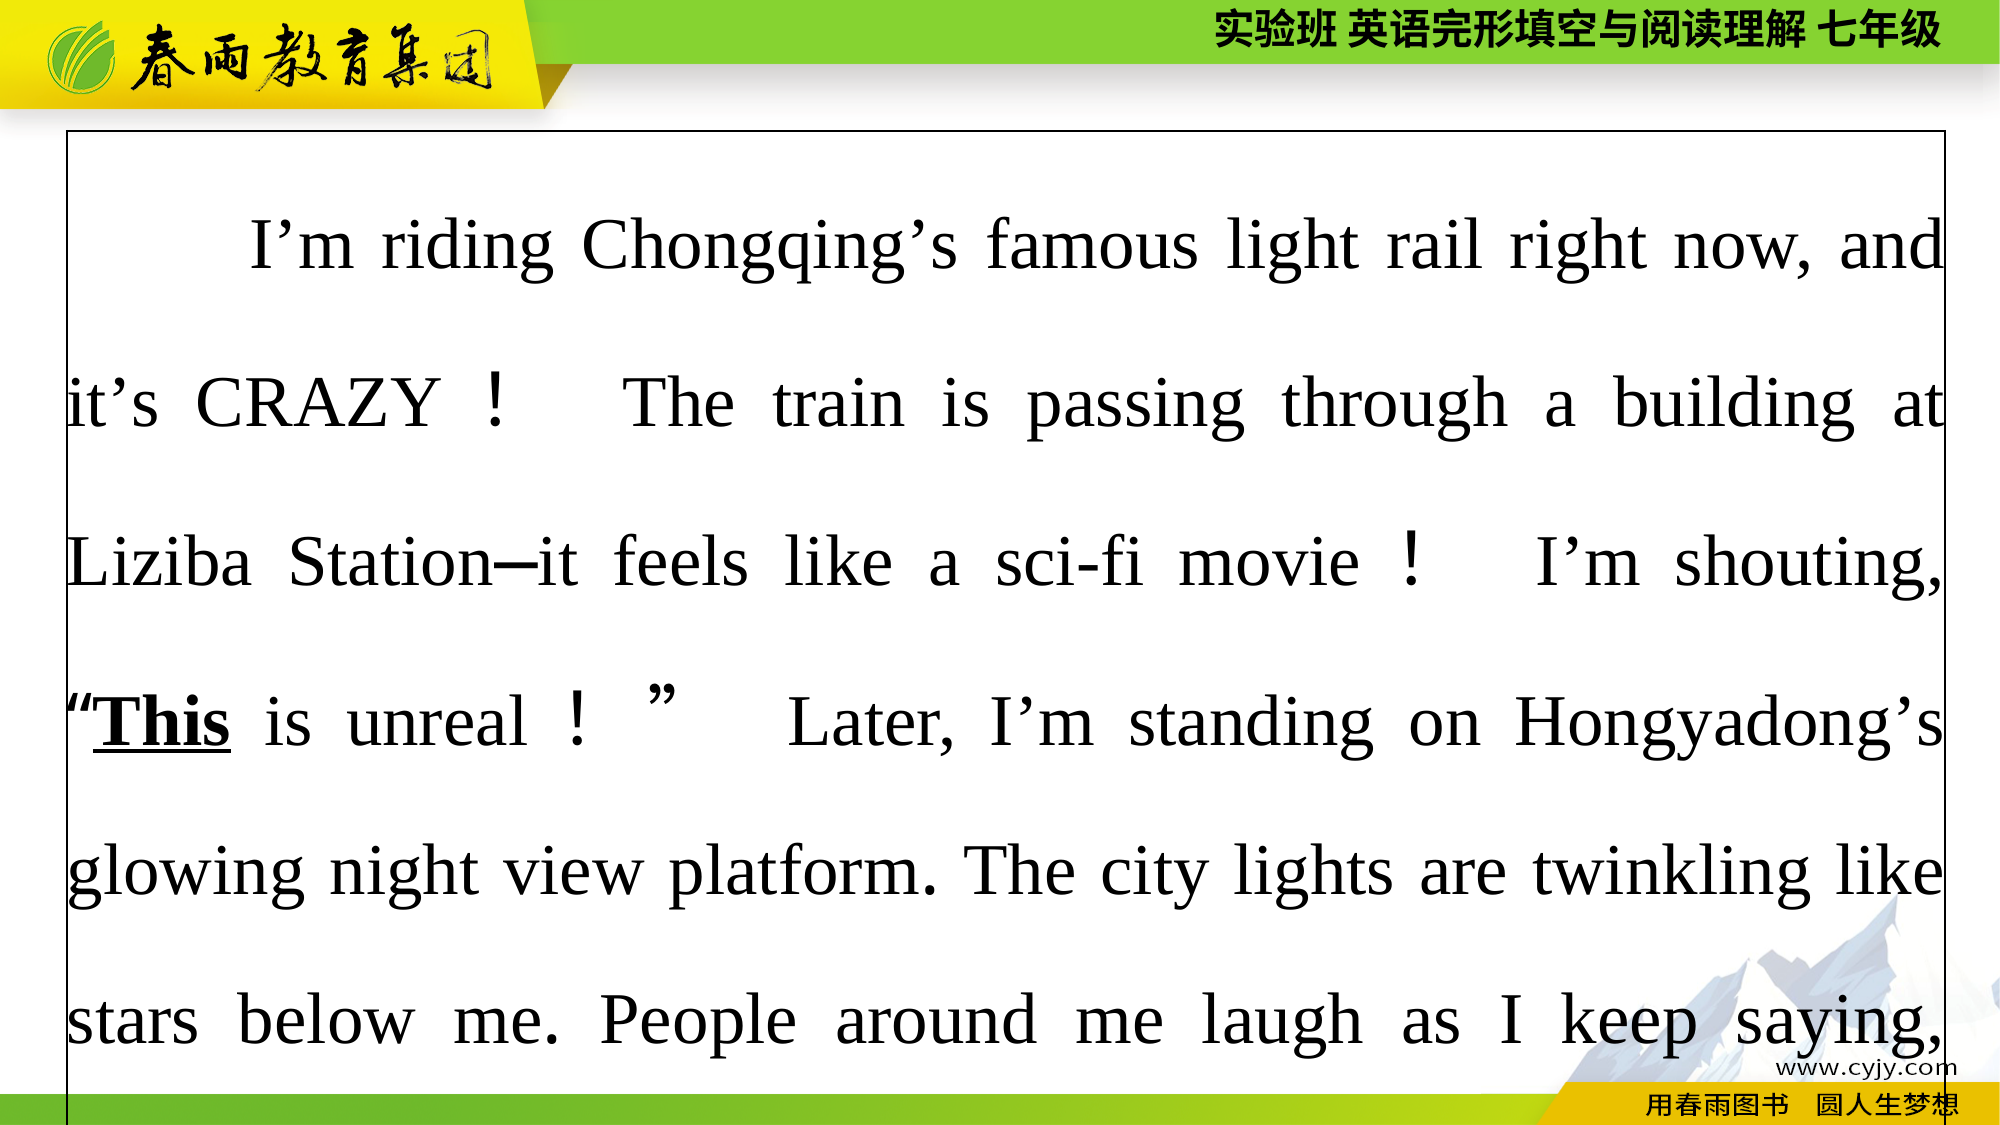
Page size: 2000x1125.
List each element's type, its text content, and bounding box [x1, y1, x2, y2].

picture [0, 0, 2000, 1125]
table_header I’m riding Chongqing’s famous light rail right now, and it’s CRAZY！ The train is passing through a building at Liziba Station—it feels like a sci-fi movie！ I’m shouting, “This is unreal！” Later, I’m standing on Hongyadong’s glowing night view platform. The city lights are twinkling like stars below me. People around me laugh as I keep saying, “Chongqing is a 8D maze！” [68, 132, 1944, 1125]
